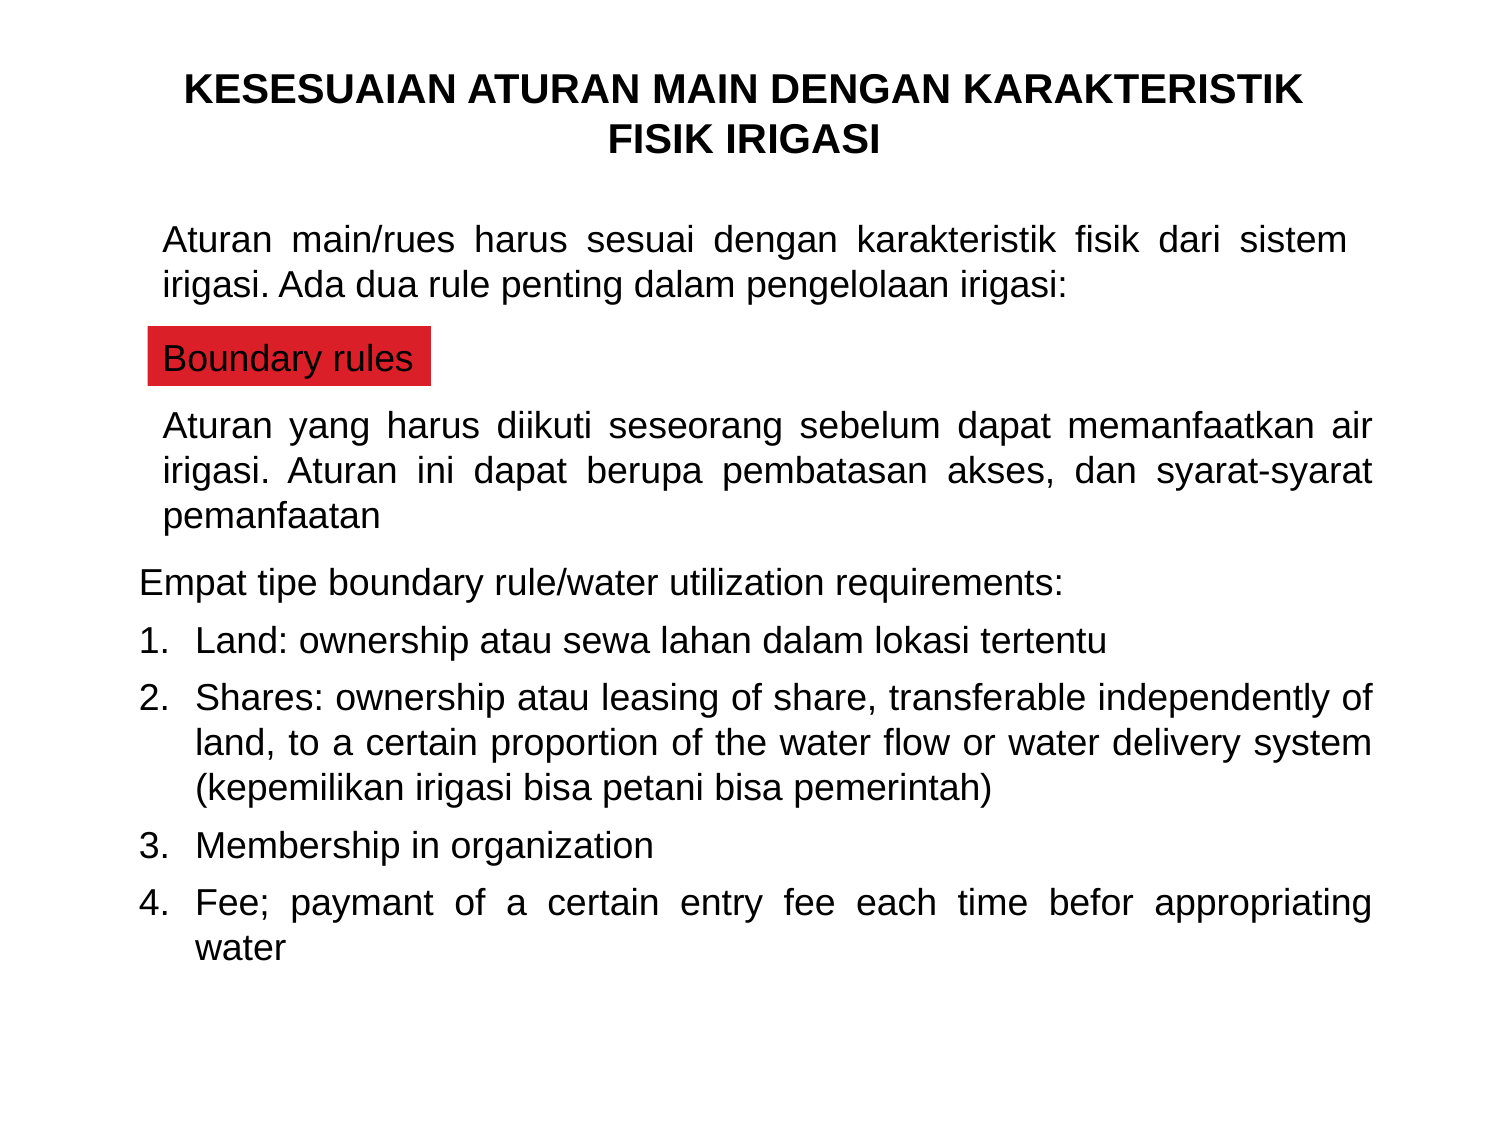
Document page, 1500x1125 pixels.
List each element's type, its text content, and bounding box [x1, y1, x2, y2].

text_box Aturan main/rues harus sesuai dengan karakteristik fisik dari sistem irigasi. Ada dua rule penting dalam pengelolaan irigasi: [147, 207, 1363, 313]
text_box Boundary rules [147, 326, 431, 386]
text_box KESESUAIAN ATURAN MAIN DENGAN KARAKTERISTIK FISIK IRIGASI [159, 54, 1329, 170]
text_box Aturan yang harus diikuti seseorang sebelum dapat memanfaatkan air irigasi. Aturan ini dapat berupa pembatasan akses, dan syarat-syarat pemanfaatan [147, 393, 1388, 543]
text_box Empat tipe boundary rule/water utilization requirements: Land: ownership atau sewa lahan dalam lokasi tertentu Shares: ownership atau leasing of share, transferable independently of land, to a certain proportion of the water flow or water delivery system (kepemilikan irigasi bisa petani bisa pemerintah) Membership in organization Fee; paymant of a certain entry fee each time befor appropriating water [123, 550, 1388, 976]
